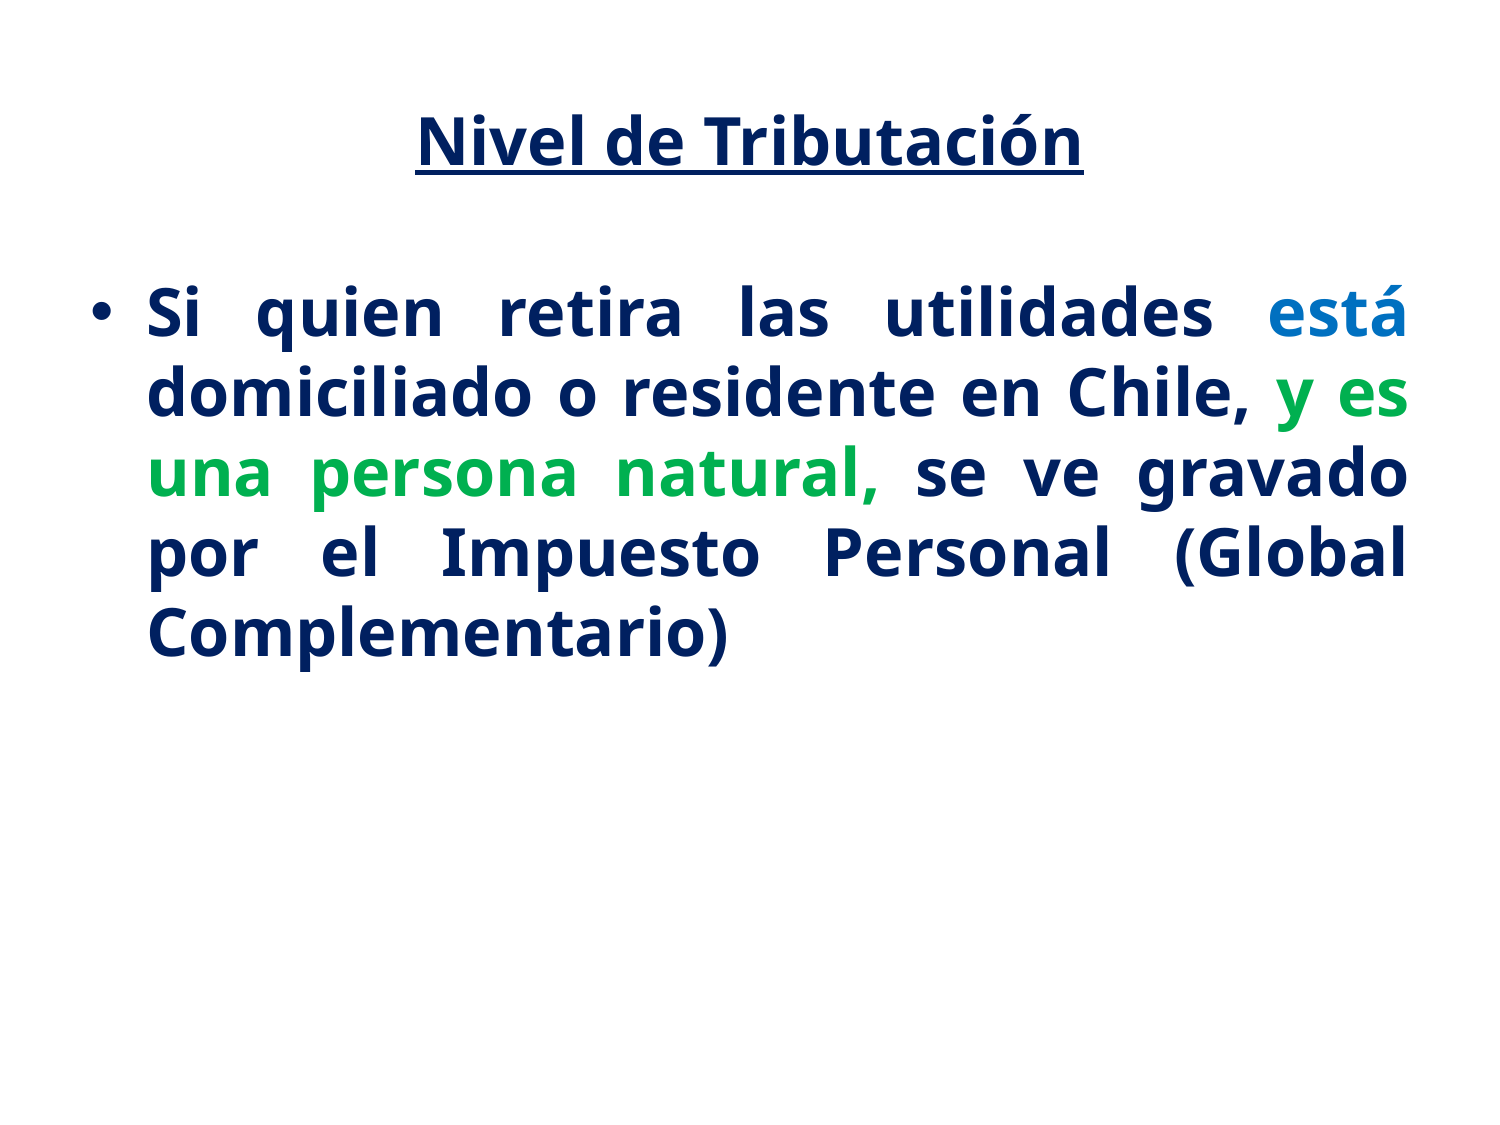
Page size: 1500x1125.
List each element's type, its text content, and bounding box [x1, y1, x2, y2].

list Si quien retira las utilidades está domiciliado o residente en Chile, y es una persona natural, se ve gravado por el Impuesto Personal (Global Complementario) [74, 262, 1426, 1006]
title Nivel de Tributación [74, 44, 1426, 233]
